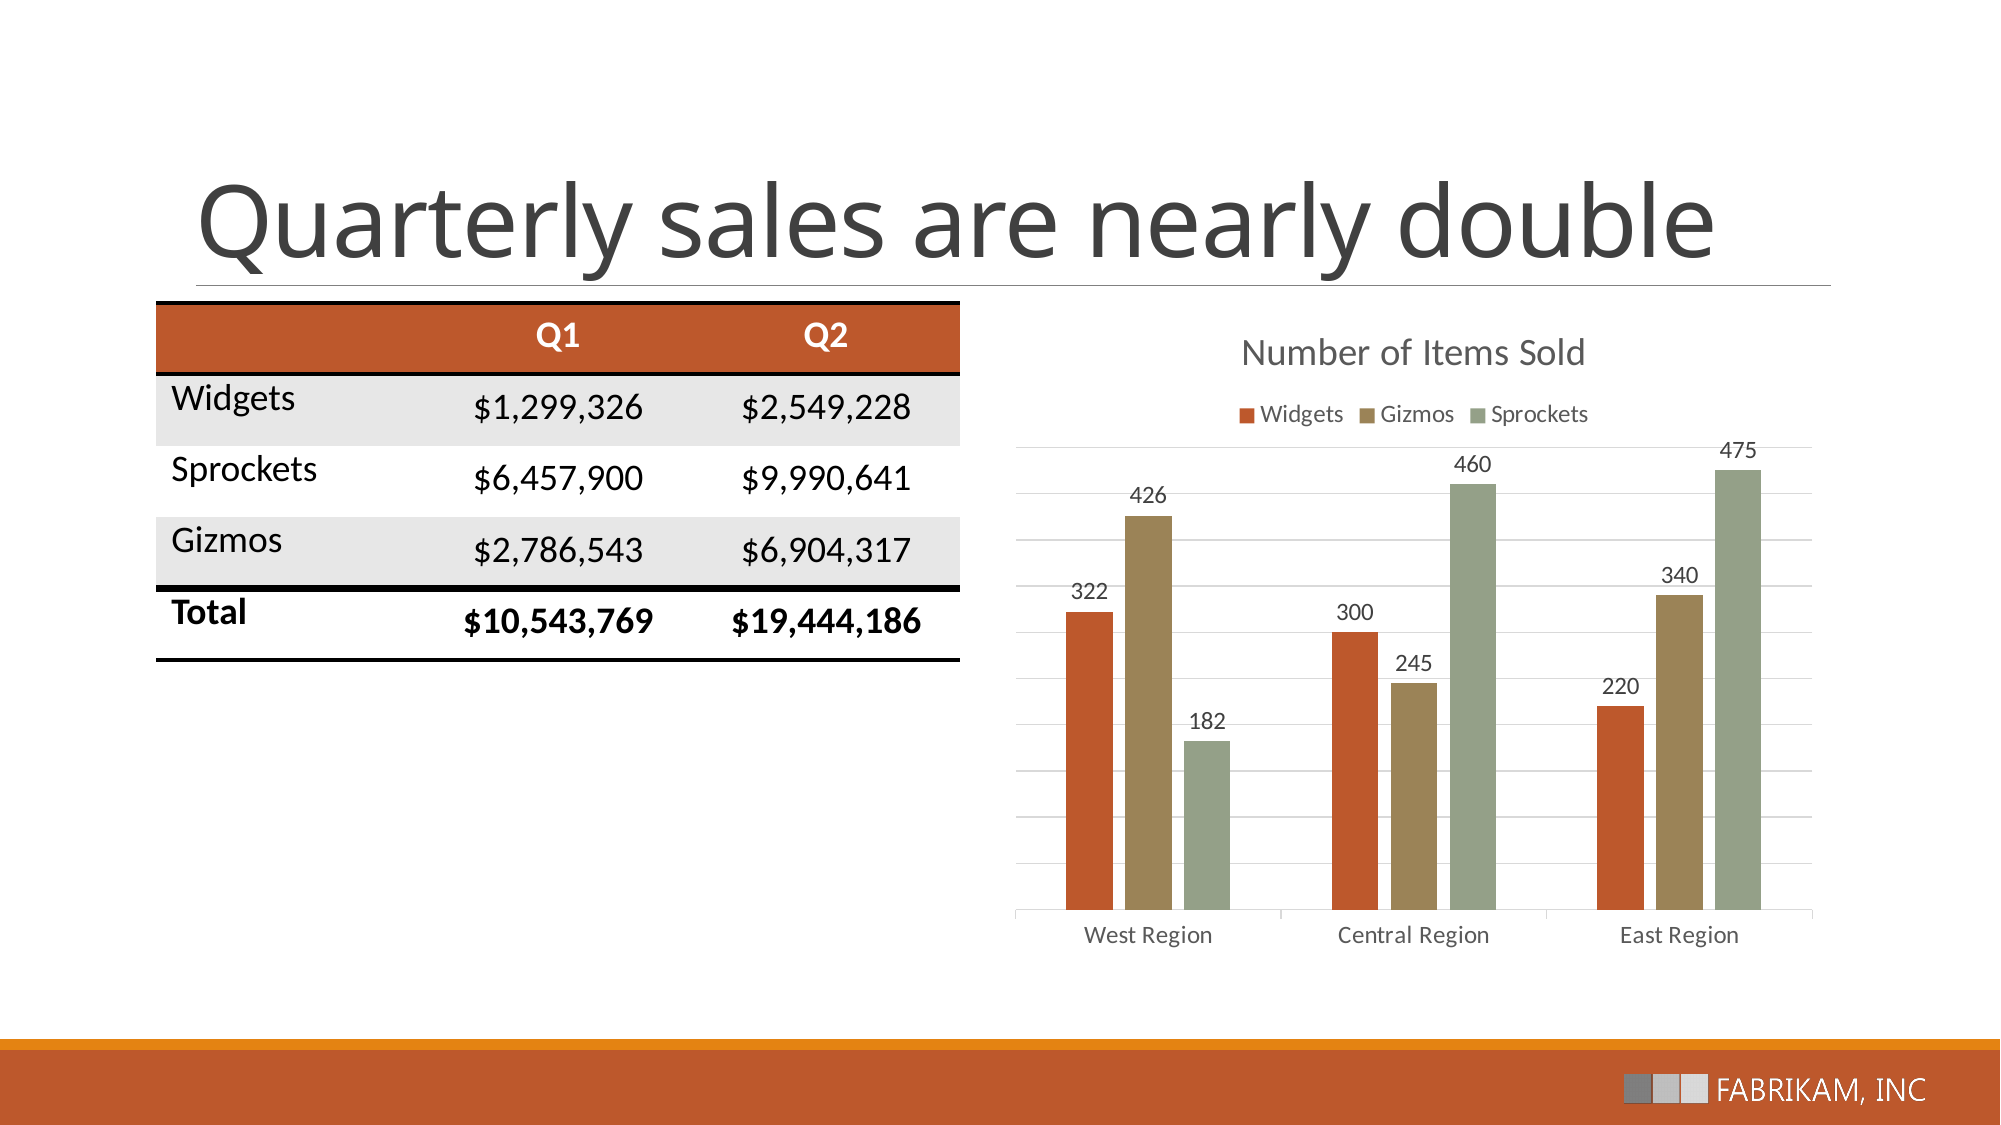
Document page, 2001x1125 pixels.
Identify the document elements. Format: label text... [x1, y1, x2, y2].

table_cell Sprockets [156, 446, 424, 517]
table_cell Gizmos [156, 517, 424, 585]
table_cell $6,904,317 [692, 517, 960, 585]
table_header Q2 [692, 305, 960, 372]
table_header Q1 [424, 305, 692, 372]
table_cell $1,299,326 [424, 376, 692, 446]
table_cell Widgets [156, 376, 424, 446]
table_header [156, 305, 424, 372]
table_cell $19,444,186 [692, 592, 960, 658]
chart [998, 302, 1830, 964]
title Quarterly sales are nearly double [180, 47, 1830, 285]
table_cell $2,549,228 [692, 376, 960, 446]
table_cell Total [156, 592, 424, 658]
picture [1624, 1074, 1925, 1105]
table_cell $6,457,900 [424, 446, 692, 517]
table_cell $10,543,769 [424, 592, 692, 658]
table_cell $9,990,641 [692, 446, 960, 517]
table_cell $2,786,543 [424, 517, 692, 585]
